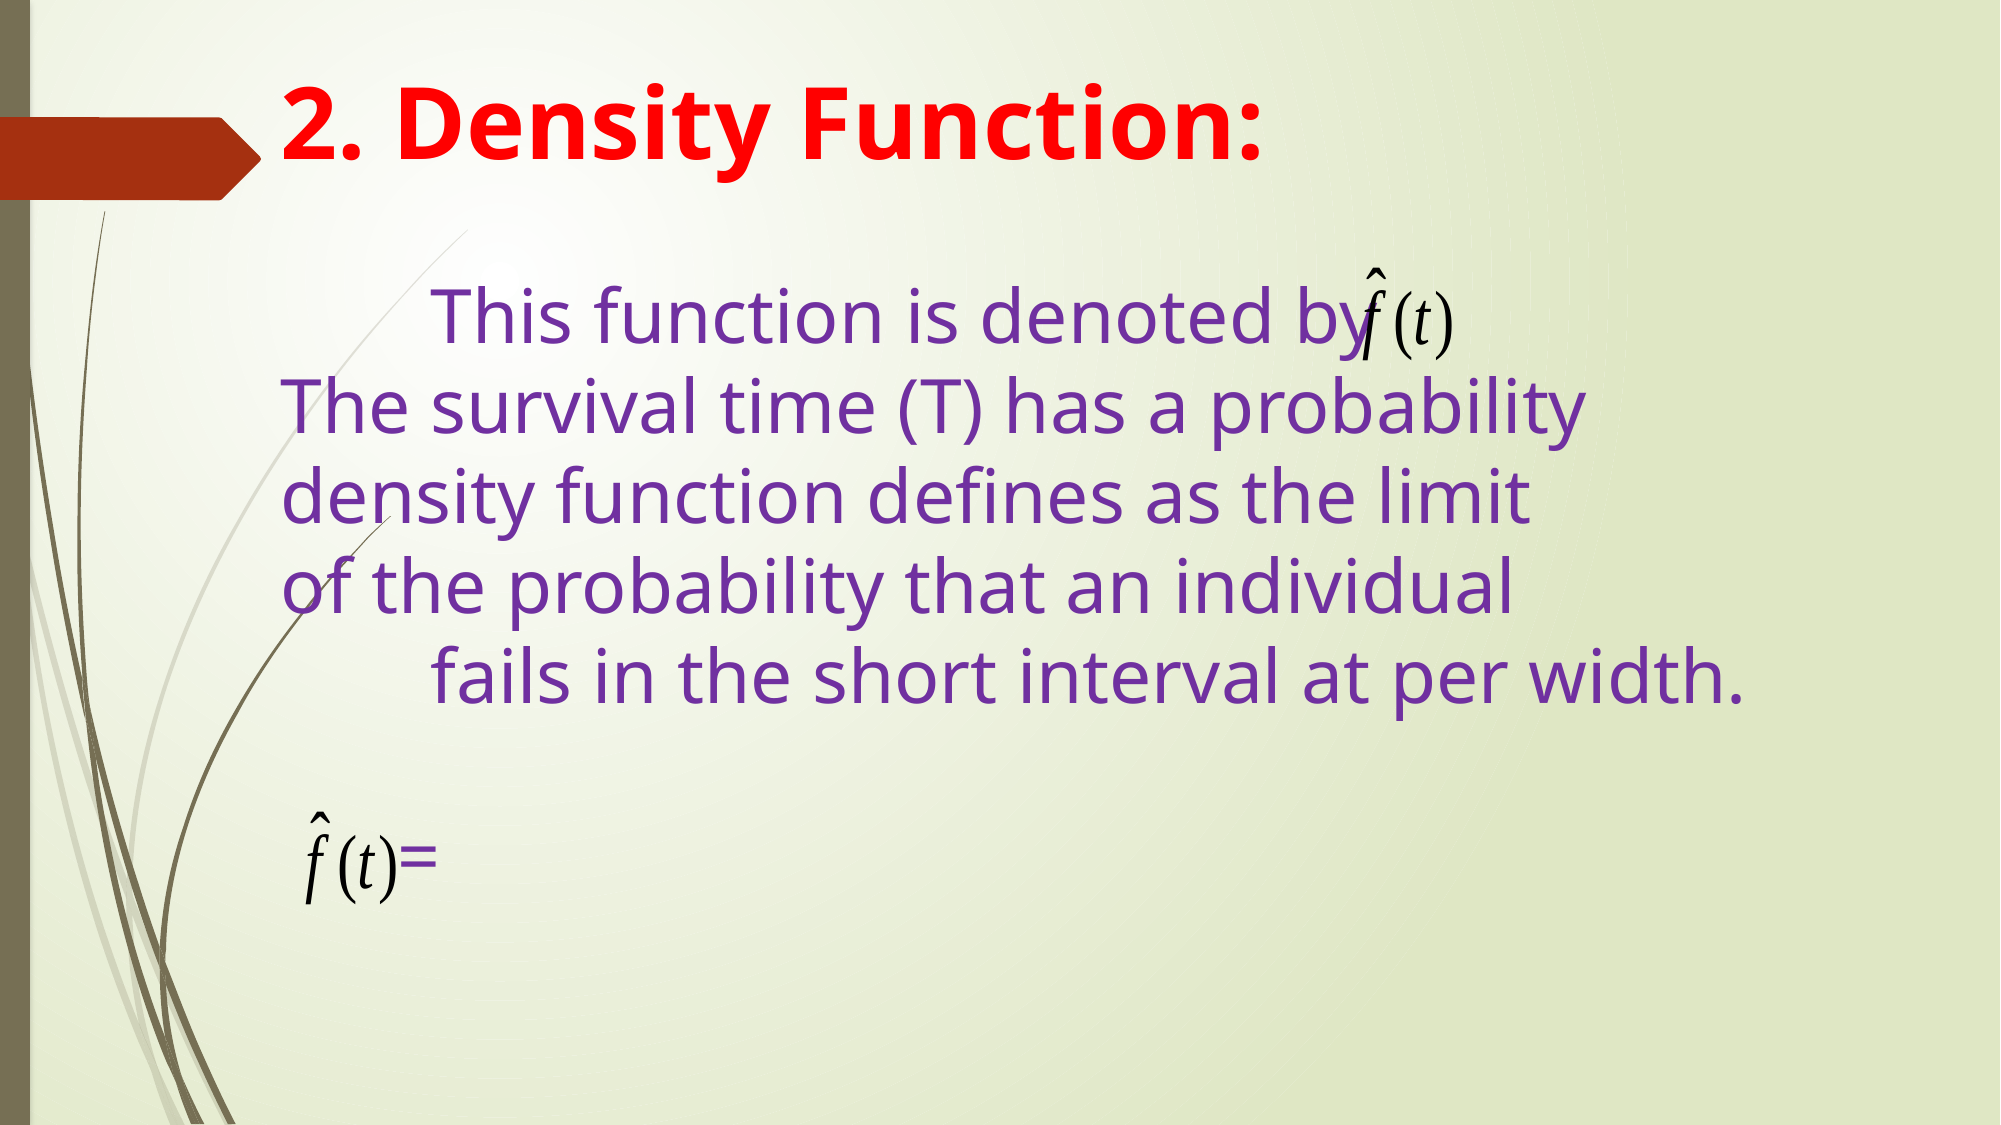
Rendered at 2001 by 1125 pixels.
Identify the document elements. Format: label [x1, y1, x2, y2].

text_box [1341, 254, 1464, 377]
text_box [284, 798, 408, 921]
